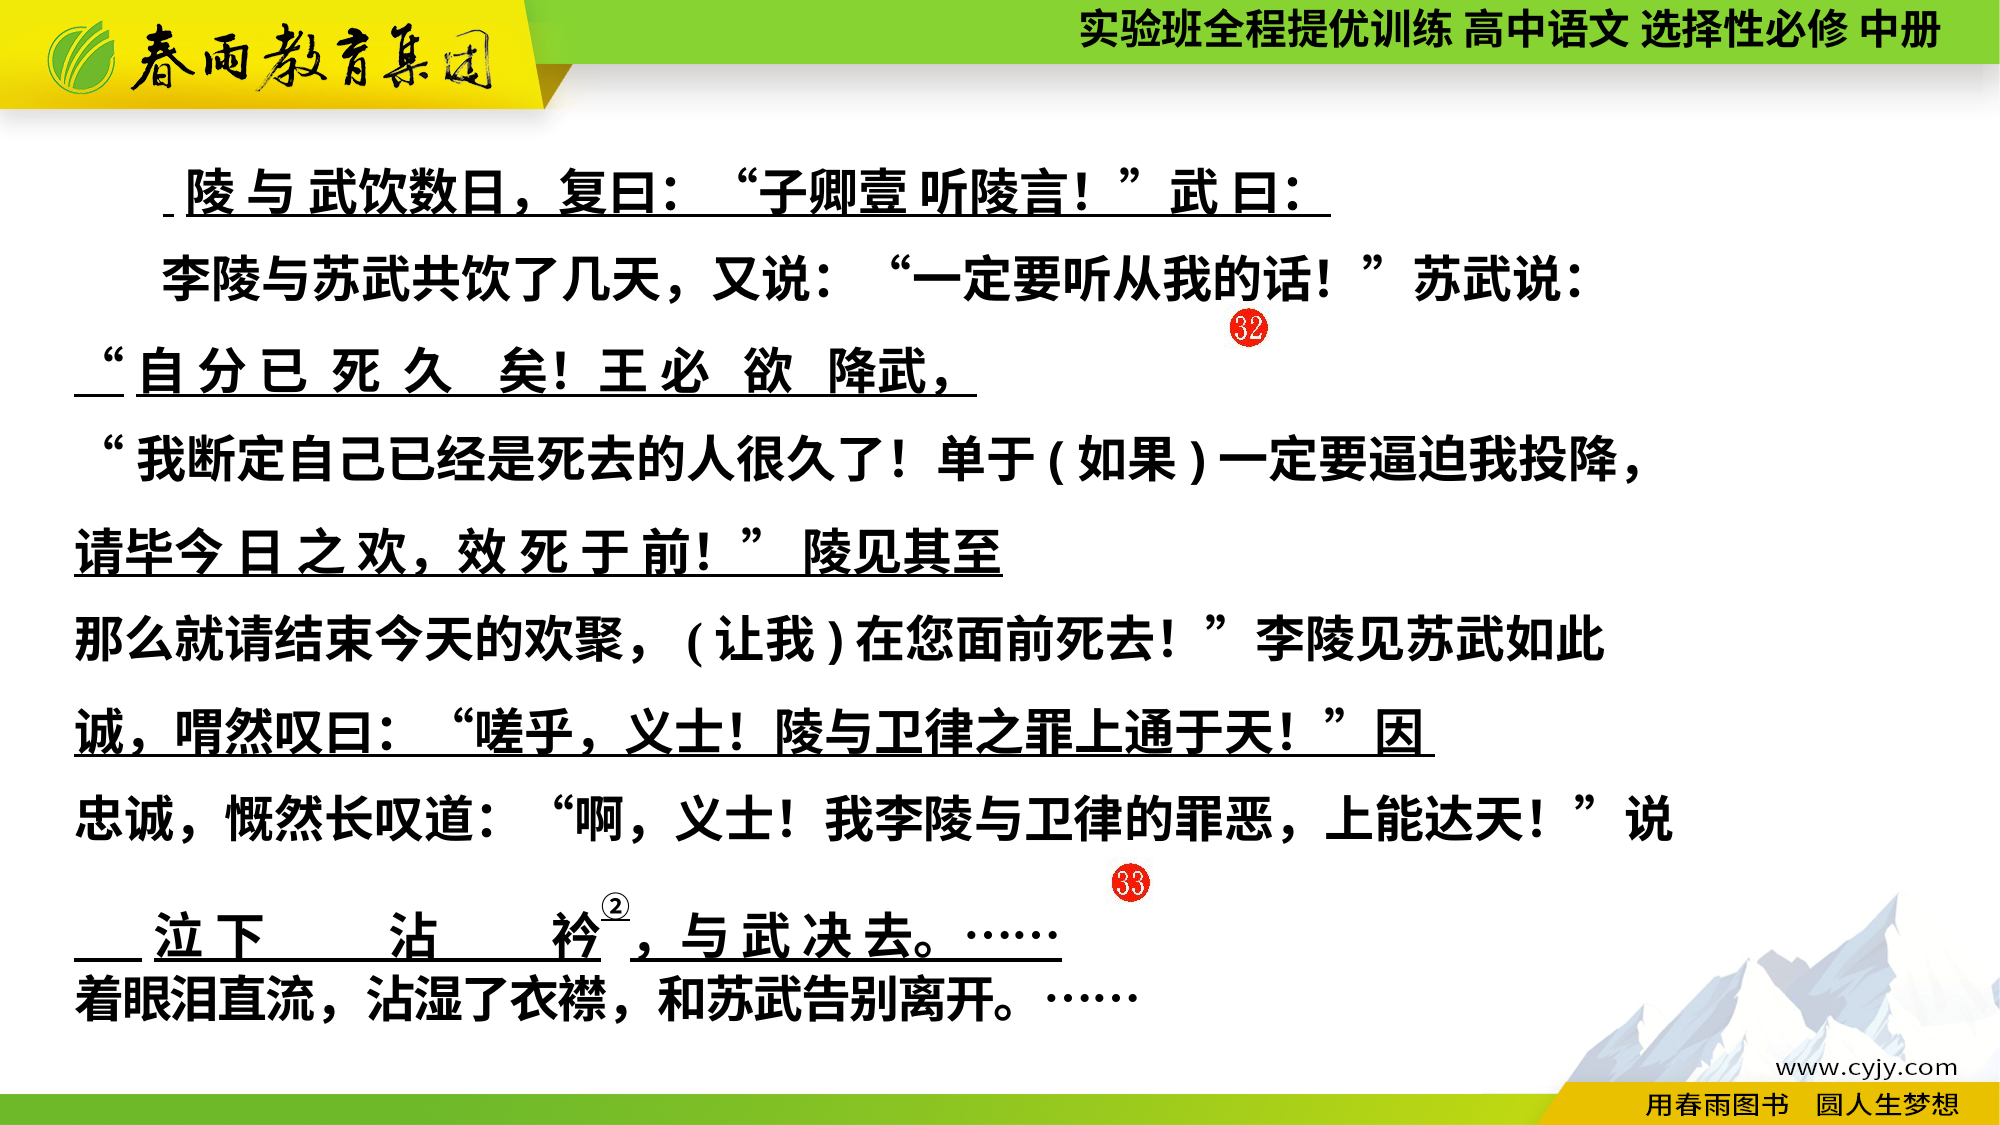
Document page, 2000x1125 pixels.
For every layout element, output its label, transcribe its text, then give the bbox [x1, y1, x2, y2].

text_box 李陵与苏武共饮了几天，又说：“一定要听从我的话！”苏武说： “我断定自己已经是死去的人很久了！单于(如果)一定要逼迫我投降， 那么就请结束今天的欢聚，(让我)在您面前死去！”李陵见苏武如此 忠诚，慨然长叹道：“啊，义士！我李陵与卫律的罪恶，上能达天！”说 着眼泪直流，沾湿了衣襟，和苏武告别离开。…… [59, 209, 1944, 1035]
picture [0, 0, 2000, 1125]
